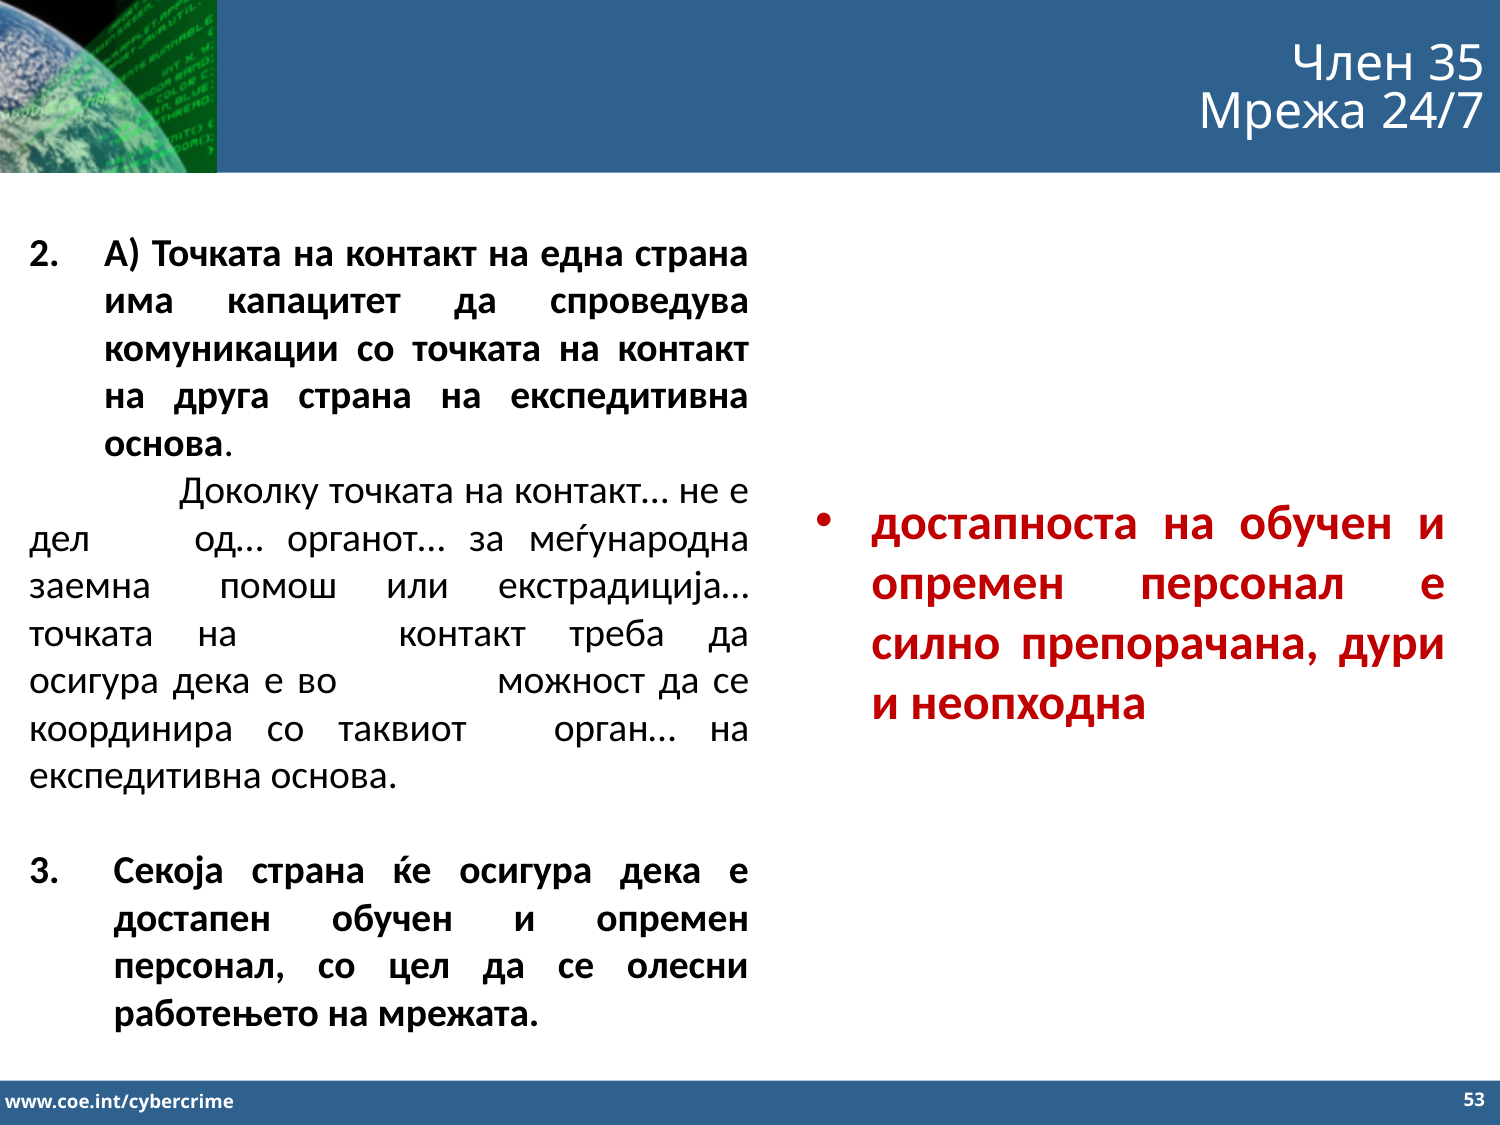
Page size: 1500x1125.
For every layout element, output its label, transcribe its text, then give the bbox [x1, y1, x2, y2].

text_box А) Точката на контакт на една страна има капацитет да спроведува комуникации со точката на контакт на друга страна на експедитивна основа. Доколку точката на контакт… не е дел од… органот… за меѓународна заемна помош или екстрадиција… точката на контакт треба да осигура дека е во можност да се координира со таквиот орган… на експедитивна основа. Секоја страна ќе осигура дека е достапен обучен и опремен персонал, со цел да се олесни работењето на мрежата. [14, 219, 765, 1042]
slide_number 53 [1149, 1079, 1500, 1125]
picture [0, 1, 217, 173]
text_box Член 35 Мрежа 24/7 [308, 13, 1500, 166]
text_box достапноста на обучен и опремен персонал е силно препорачана, дури и неопходна [800, 482, 1461, 737]
